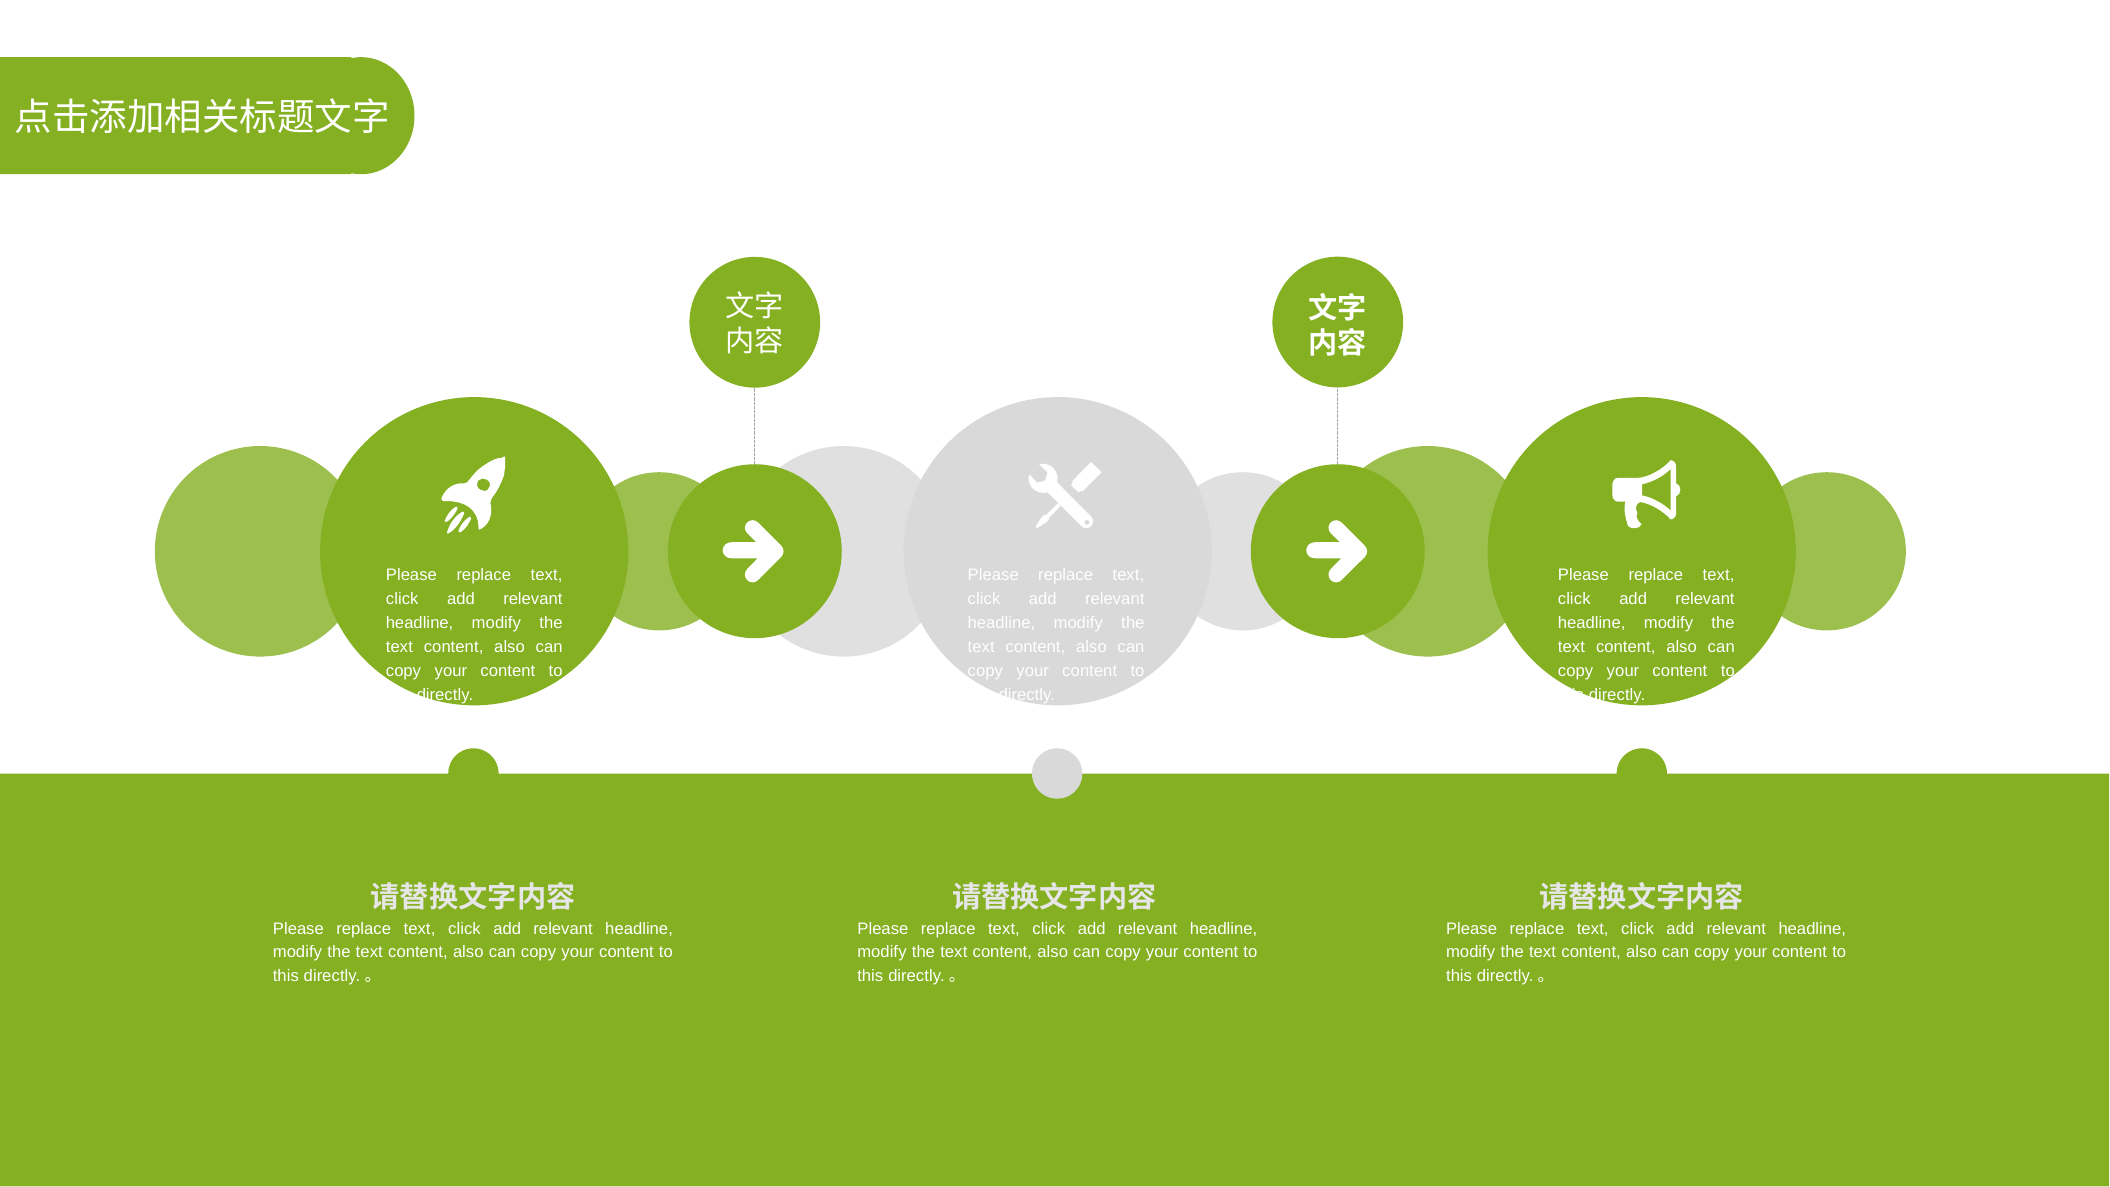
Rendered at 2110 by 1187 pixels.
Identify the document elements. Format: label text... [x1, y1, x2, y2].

text_box [1030, 747, 1084, 800]
text_box 请替换文字内容 [937, 863, 1172, 921]
text_box [0, 772, 2110, 1187]
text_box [154, 256, 1906, 711]
text_box 点击添加相关标题文字 [0, 85, 415, 146]
text_box [447, 747, 500, 800]
text_box 请替换文字内容 [356, 863, 591, 921]
text_box Please replace text, click add relevant headline, modify the text content, also can copy your content to this directly.。 [1431, 906, 1862, 993]
text_box Please replace text, click add relevant headline, modify the text content, also can copy your content to this directly.。 [258, 906, 689, 993]
text_box [1615, 747, 1669, 800]
text_box 请替换文字内容 [1524, 863, 1759, 921]
text_box Please replace text, click add relevant headline, modify the text content, also can copy your content to this directly.。 [842, 906, 1273, 993]
